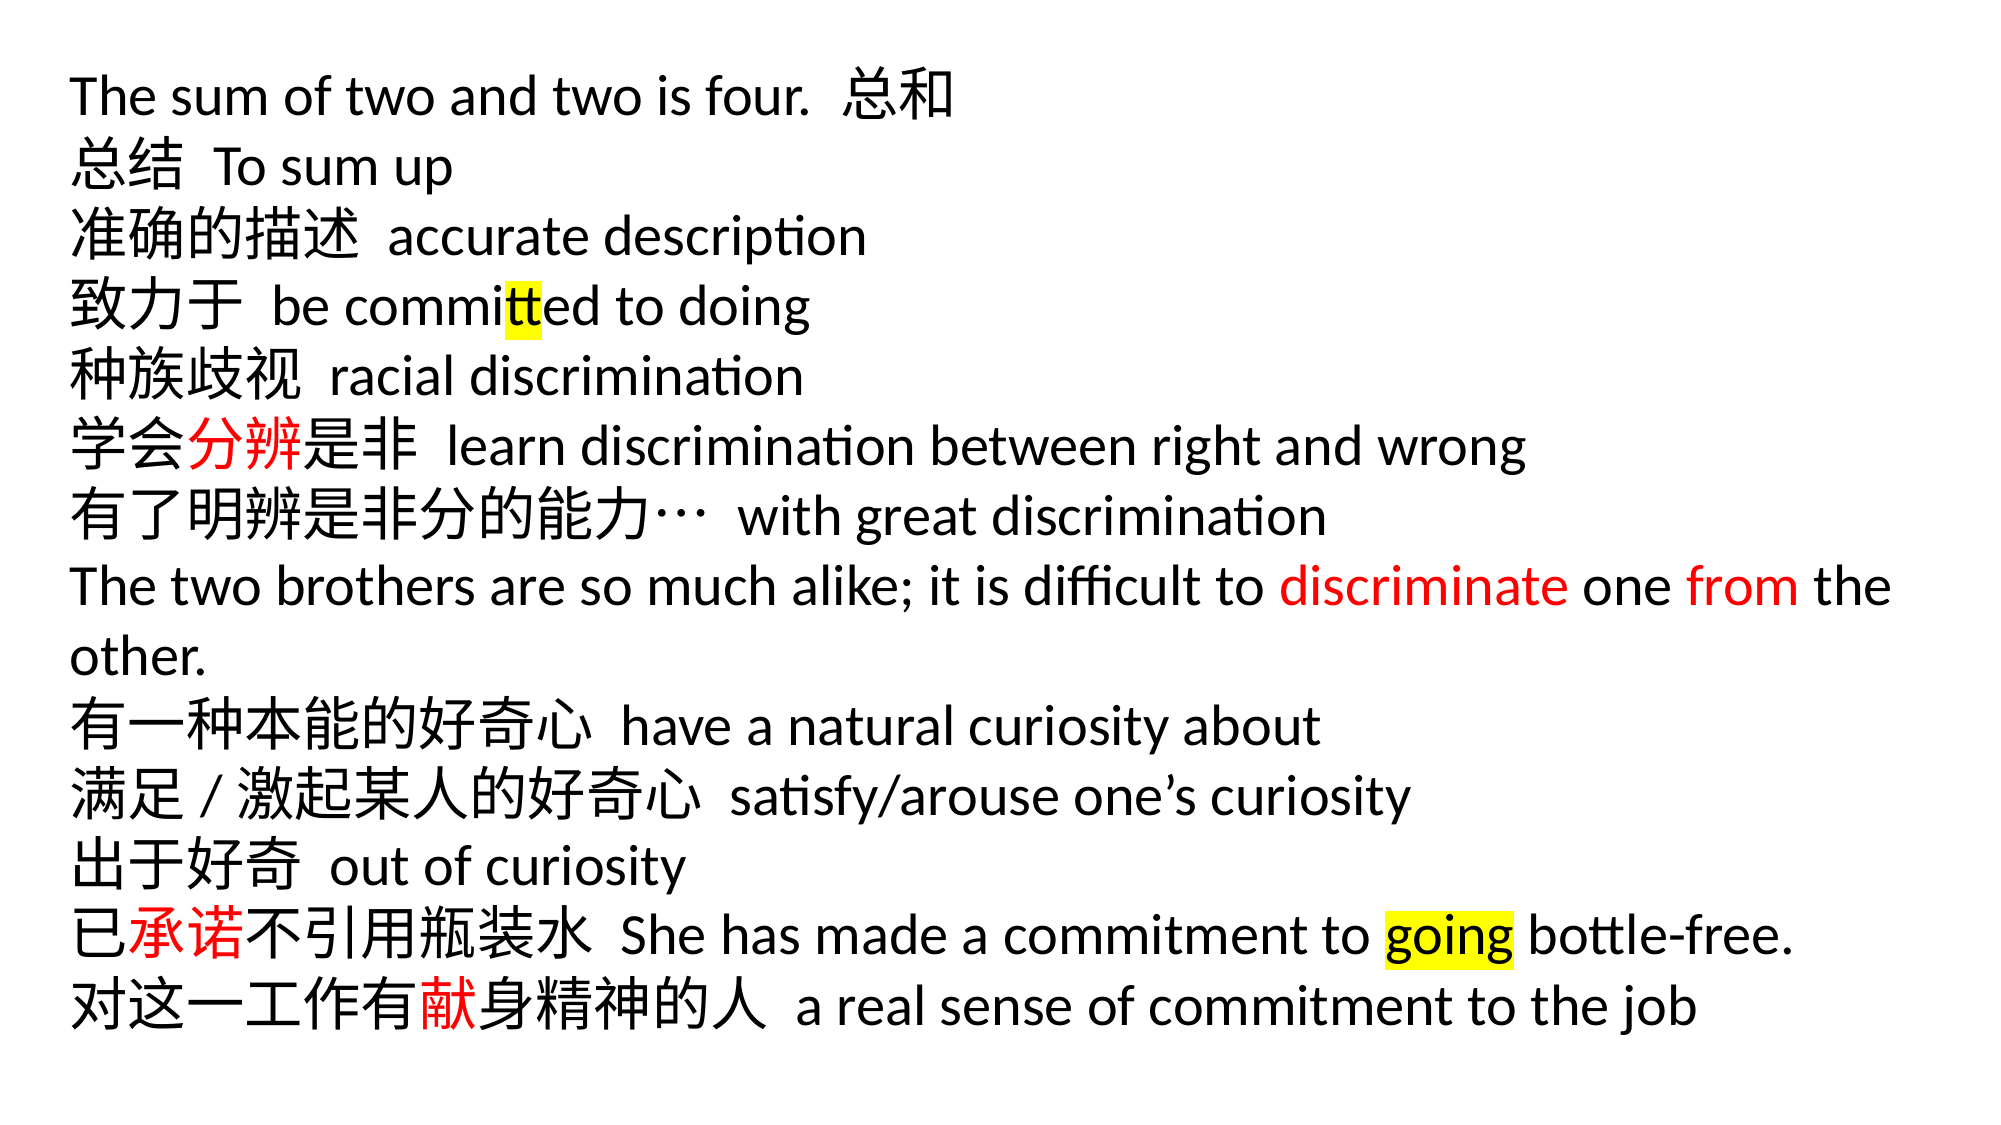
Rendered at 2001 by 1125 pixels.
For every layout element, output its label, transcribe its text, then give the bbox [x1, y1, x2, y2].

text_box The sum of two and two is four. 总和 总结 To sum up 准确的描述 accurate description 致力于 be committed to doing 种族歧视 racial discrimination 学会分辨是非 learn discrimination between right and wrong 有了明辨是非分的能力… with great discrimination The two brothers are so much alike; it is difficult to discriminate one from the other. 有一种本能的好奇心 have a natural curiosity about 满足/激起某人的好奇心 satisfy/arouse one’s curiosity 出于好奇 out of curiosity 已承诺不引用瓶装水 She has made a commitment to going bottle-free. 对这一工作有献身精神的人 a real sense of commitment to the job [54, 49, 1971, 1115]
